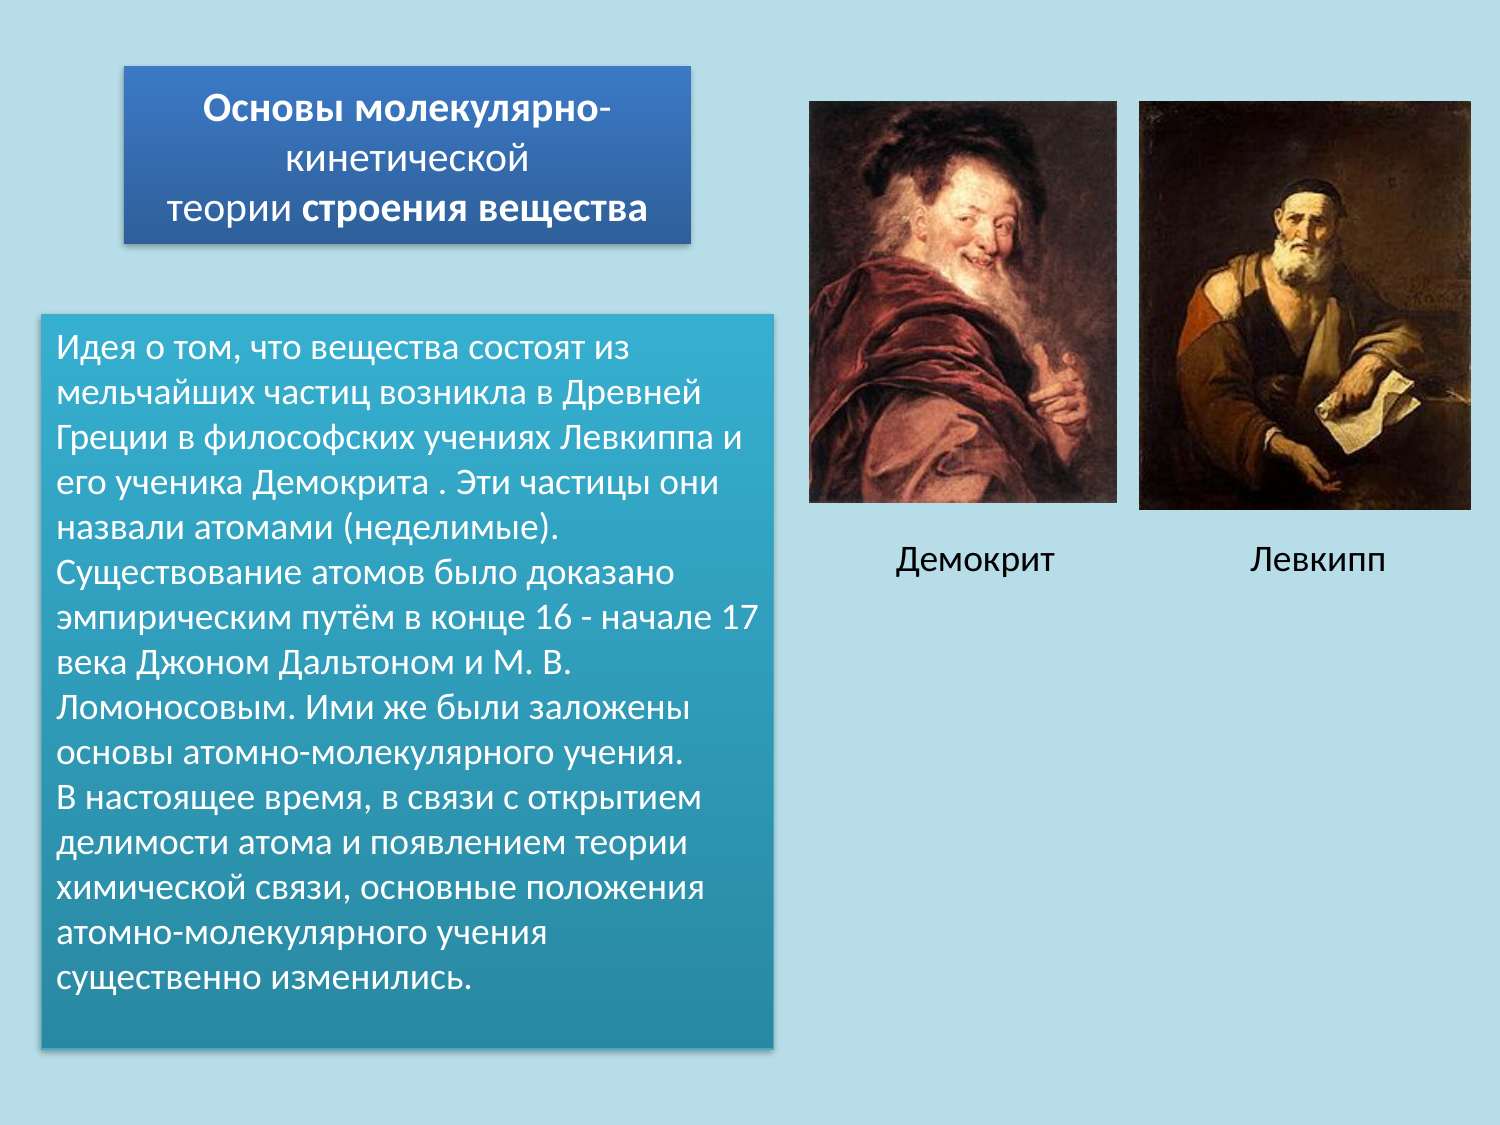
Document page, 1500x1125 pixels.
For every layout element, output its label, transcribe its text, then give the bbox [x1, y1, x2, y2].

text_box Левкипп [1235, 527, 1402, 587]
text_box Идея о том, что вещества состоят из мельчайших частиц возникла в Древней Греции в философских учениях Левкиппа и его ученика Демокрита . Эти частицы они назвали атомами (неделимые). Существование атомов было доказано эмпирическим путём в конце 16 - начале 17 века Джоном Дальтоном и М. В. Ломоносовым. Ими же были заложены основы атомно-молекулярного учения. В настоящее время, в связи с открытием делимости атома и появлением теории химической связи, основные положения атомно-молекулярного учения существенно изменились. [41, 314, 774, 1050]
title Основы молекулярно-кинетической теории строения вещества [123, 66, 691, 244]
picture [1139, 101, 1471, 511]
text_box Демокрит [881, 527, 1071, 587]
picture [808, 101, 1117, 503]
